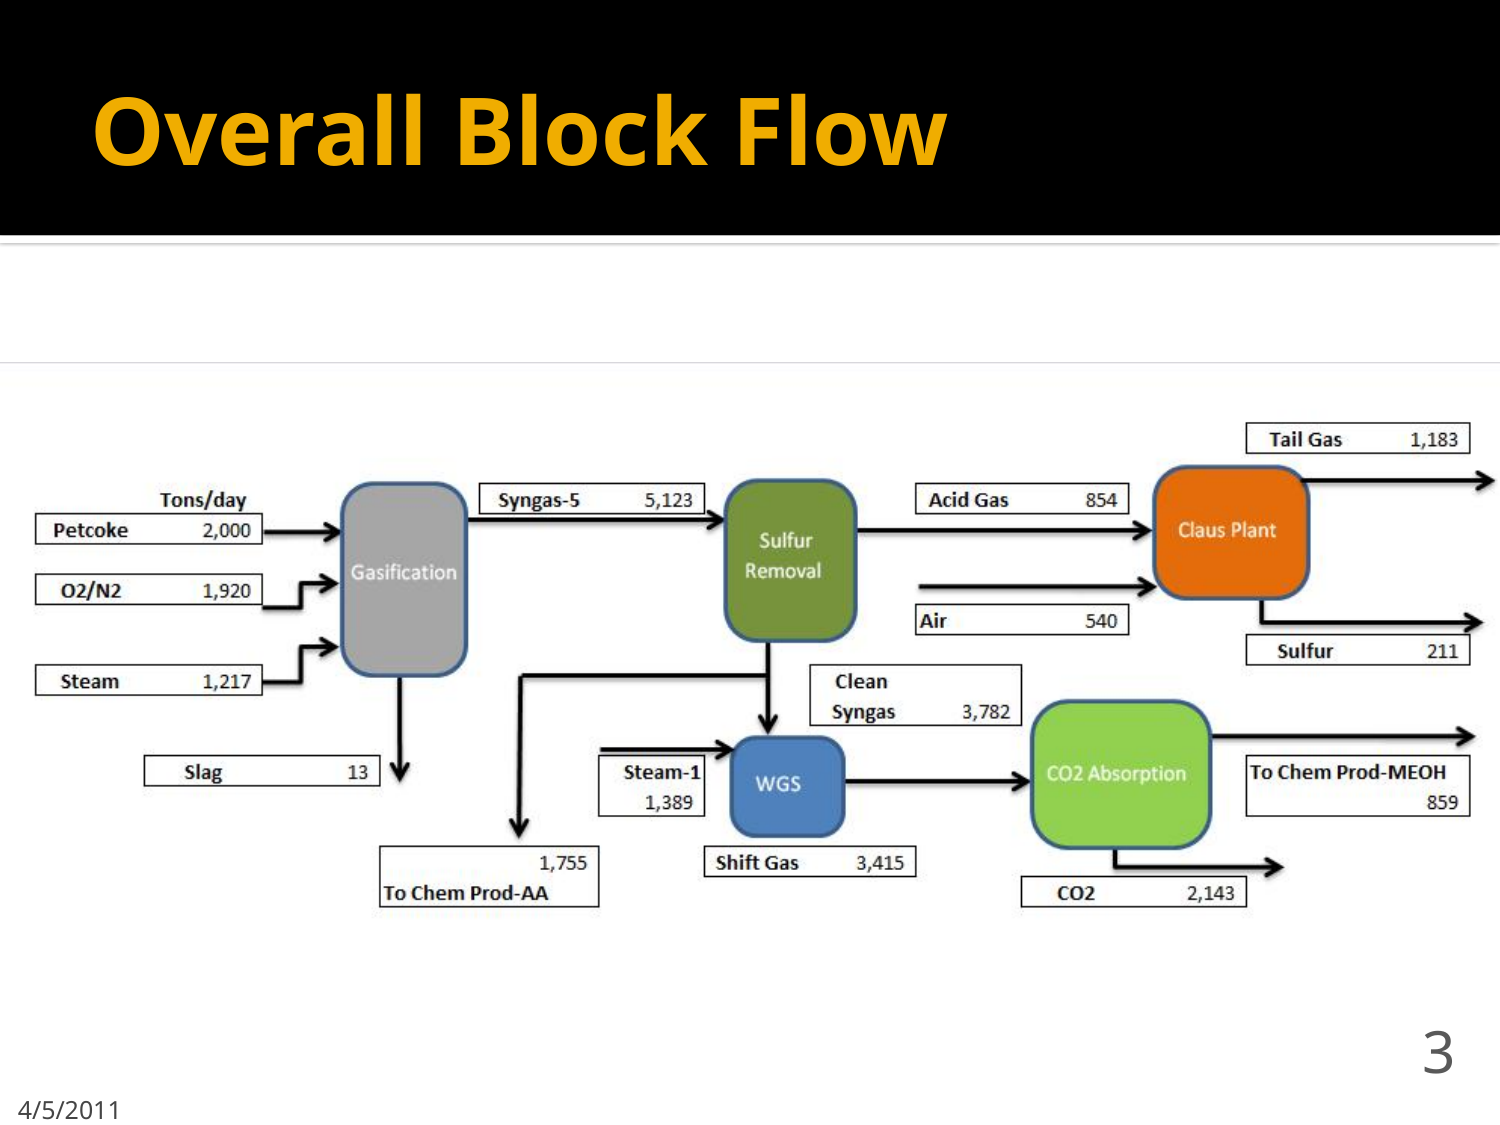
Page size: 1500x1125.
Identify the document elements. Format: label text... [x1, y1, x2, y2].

slide_number 3 [1350, 1050, 1471, 1095]
picture [0, 362, 1500, 938]
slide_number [0, 1080, 350, 1125]
title Overall Block Flow [75, 25, 1425, 231]
